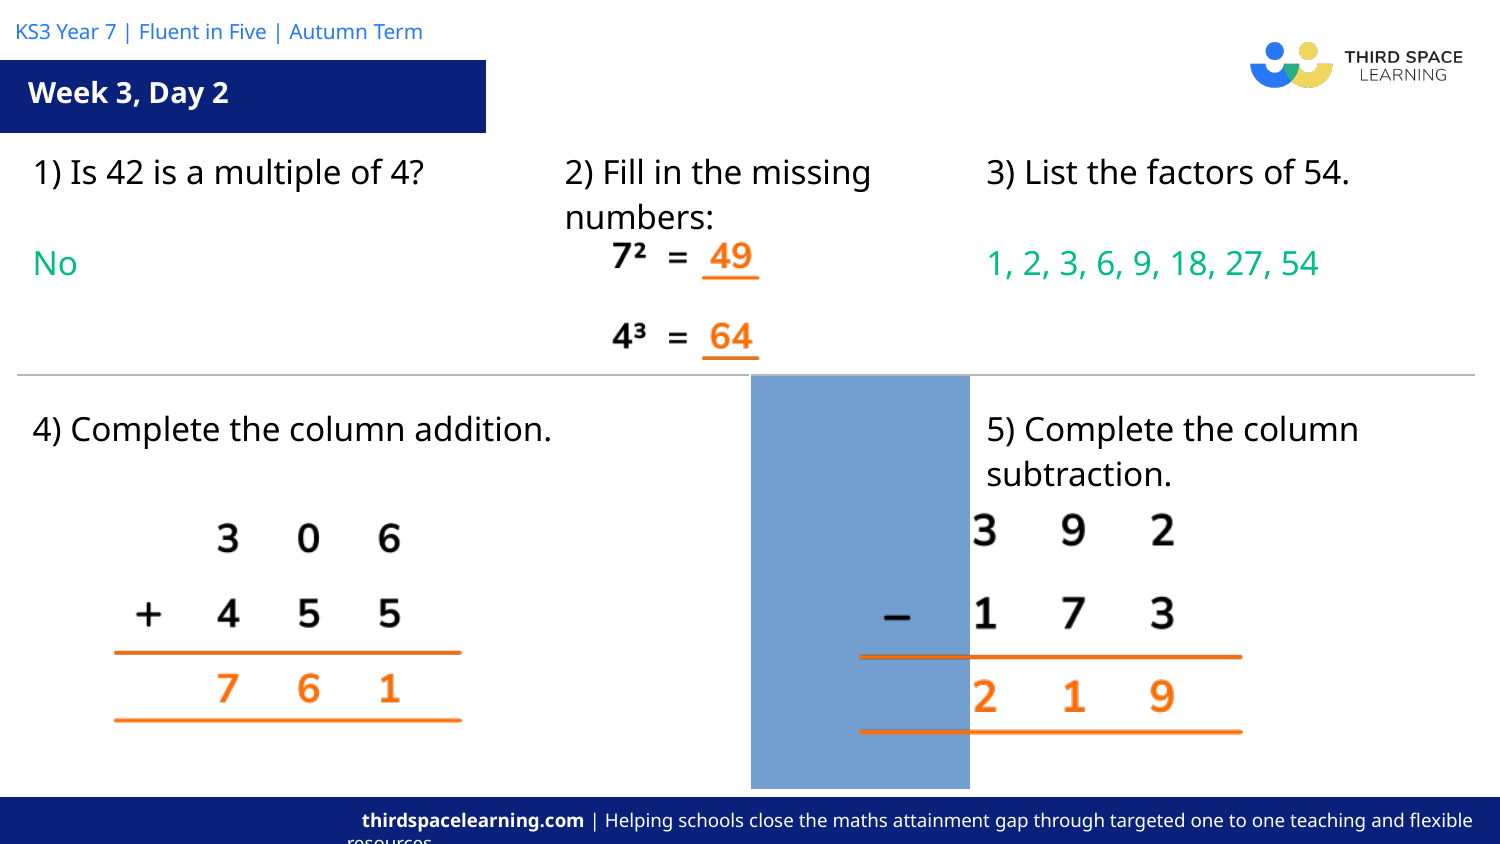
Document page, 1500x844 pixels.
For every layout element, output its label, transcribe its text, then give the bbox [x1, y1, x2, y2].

picture [610, 231, 761, 361]
table_cell 4) Complete the column addition. [19, 376, 749, 788]
table_header 1) Is 42 is a multiple of 4? No [19, 142, 549, 374]
text_box Week 3, Day 2 [13, 59, 383, 125]
table_header 2) Fill in the missing numbers: [550, 142, 970, 374]
picture [114, 512, 463, 724]
picture [858, 501, 1244, 735]
picture [1250, 33, 1465, 99]
table_cell 5) Complete the column subtraction. [972, 376, 1474, 788]
table_header 3) List the factors of 54. 1, 2, 3, 6, 9, 18, 27, 54 [972, 142, 1474, 374]
